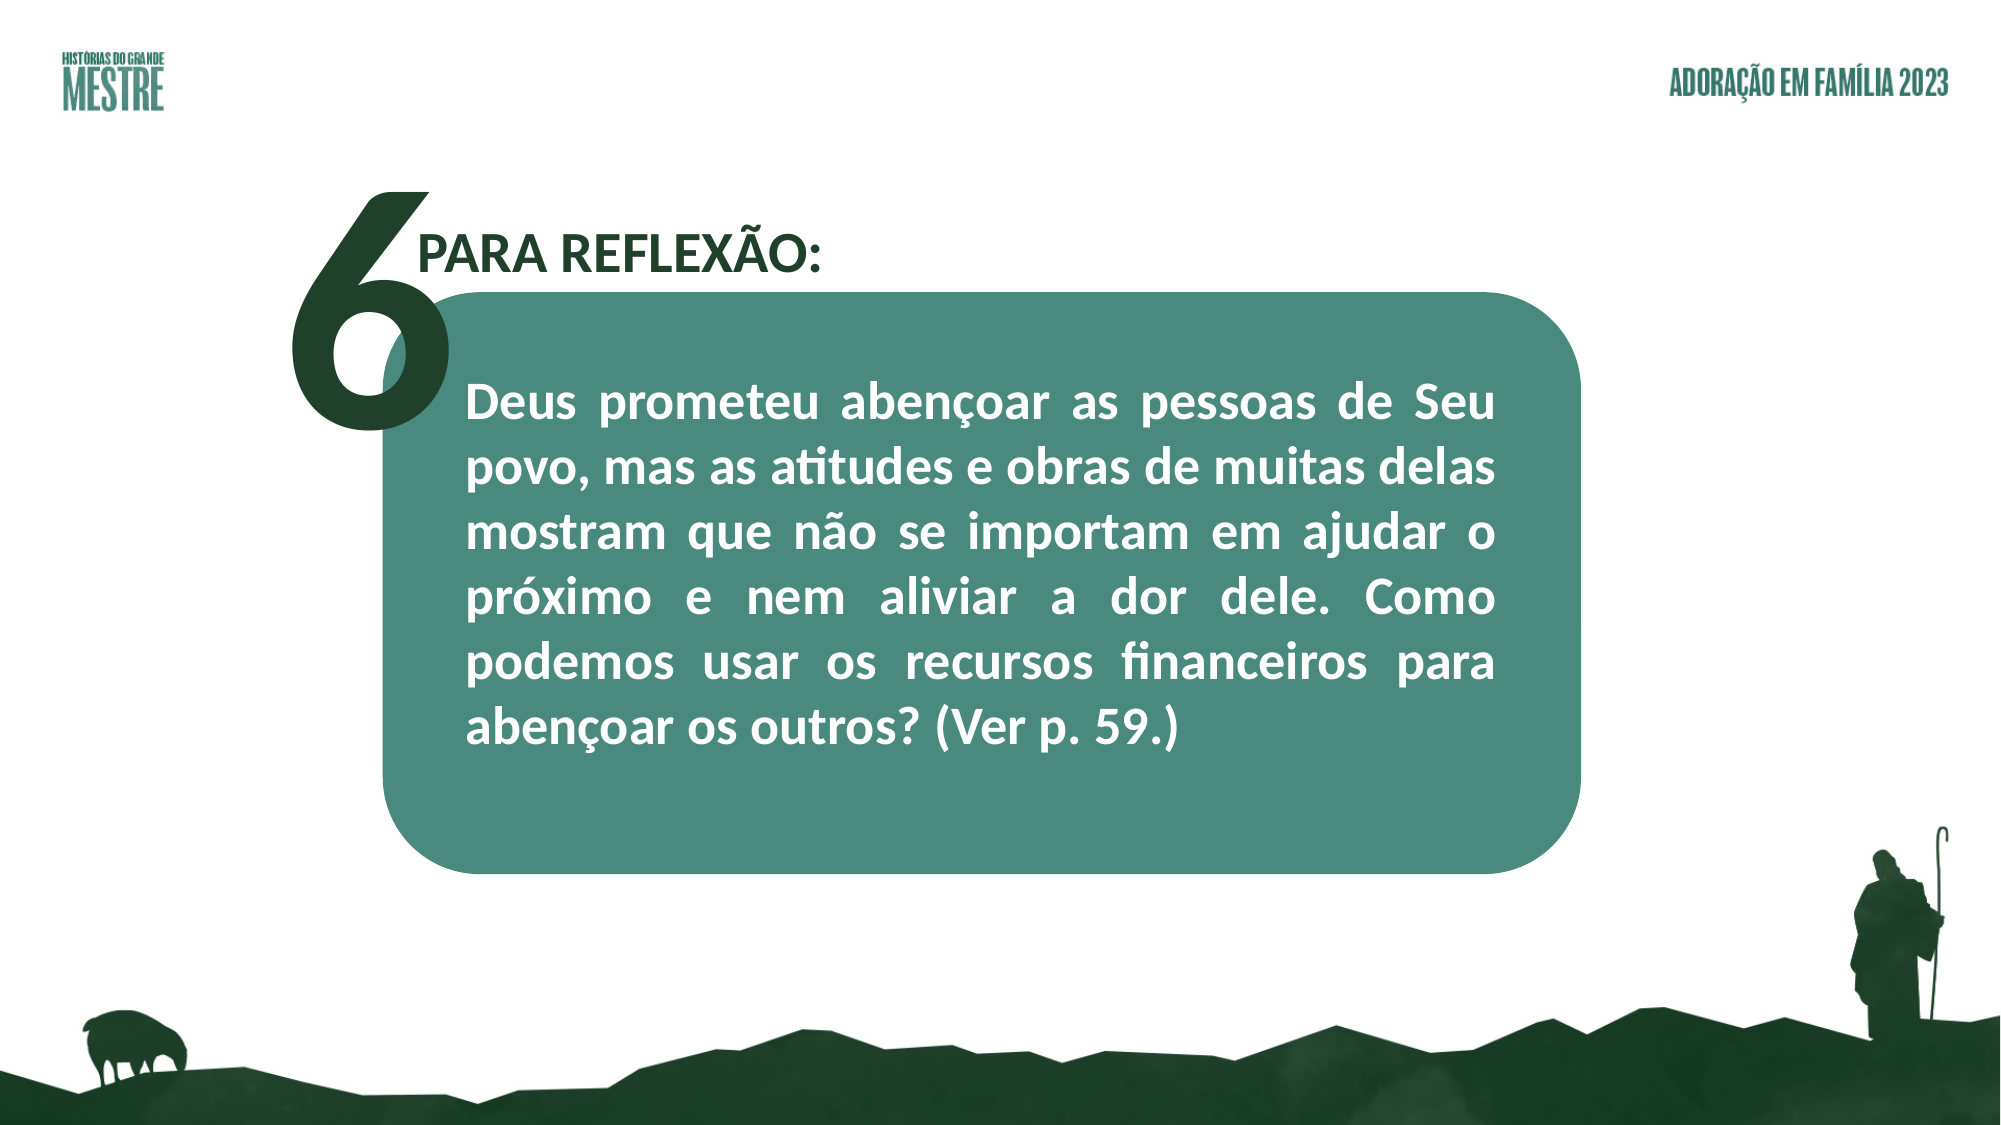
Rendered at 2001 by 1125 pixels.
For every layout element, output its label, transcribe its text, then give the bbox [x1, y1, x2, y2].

picture [0, 0, 2001, 1125]
text_box [381, 291, 1583, 876]
text_box 6 [266, 75, 471, 505]
text_box PARA REFLEXÃO: [471, 206, 880, 291]
text_box Deus prometeu abençoar as pessoas de Seu povo, mas as atitudes e obras de muitas delas mostram que não se importam em ajudar o próximo e nem aliviar a dor dele. Como podemos usar os recursos financeiros para abençoar os outros? (Ver p. 59.) [450, 357, 1513, 763]
